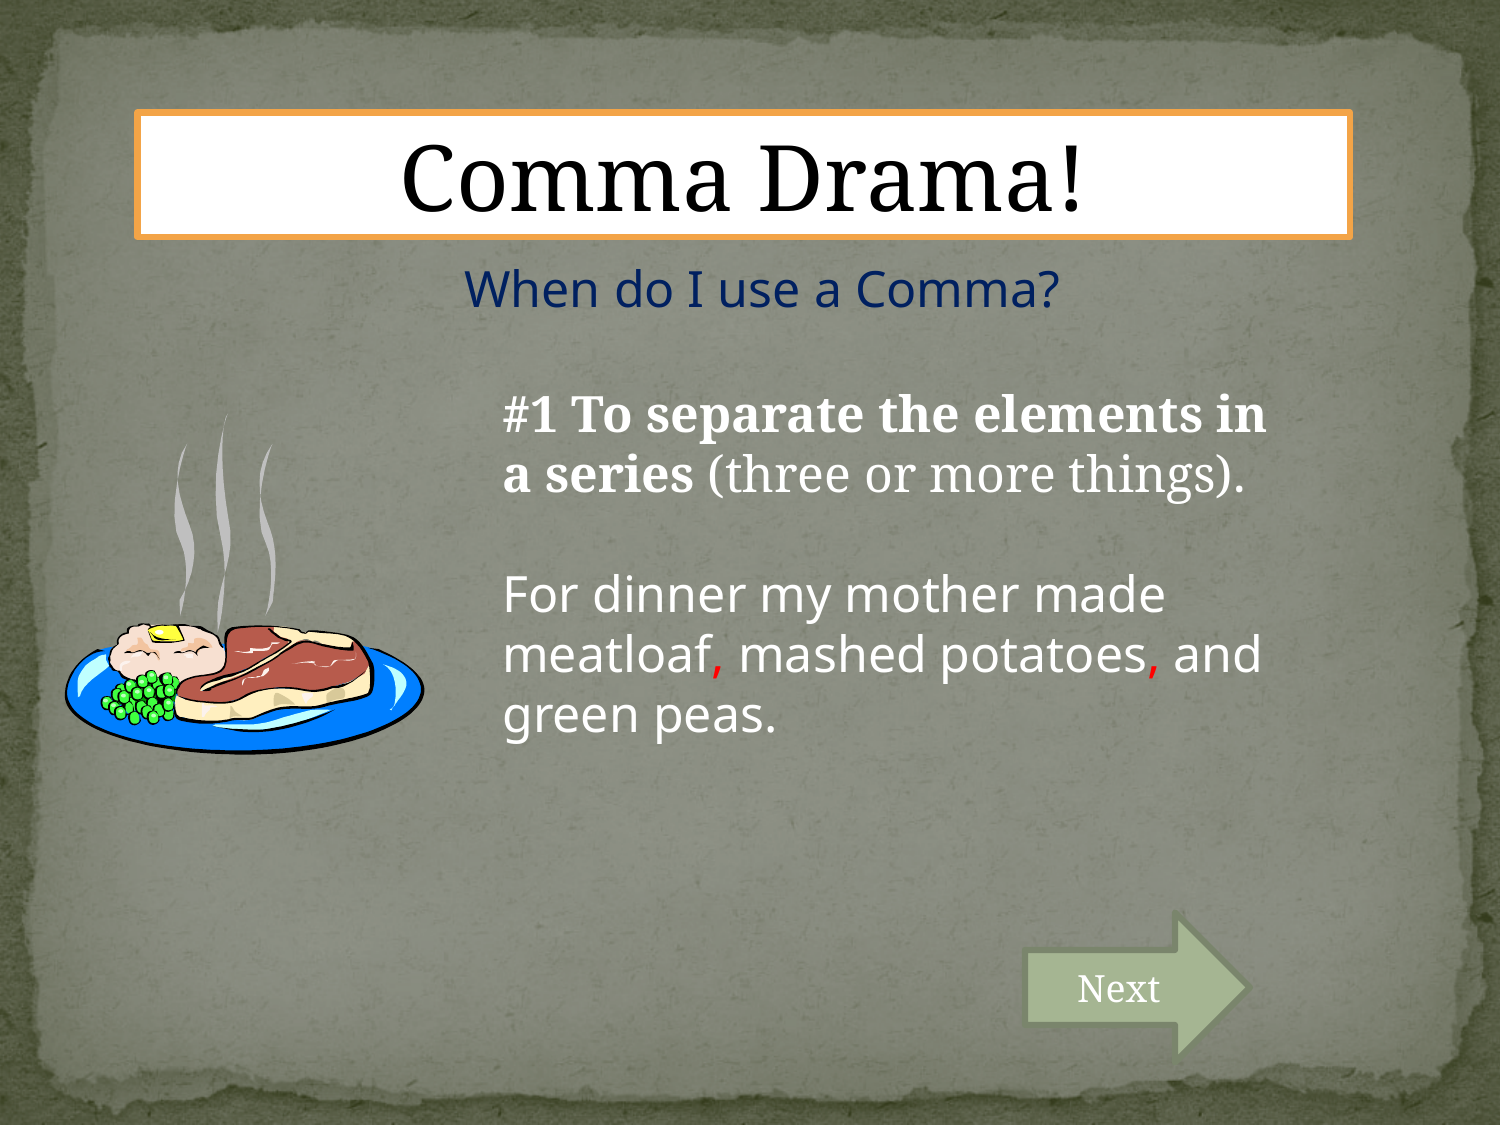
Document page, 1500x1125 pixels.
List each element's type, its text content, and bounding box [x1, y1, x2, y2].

text_box When do I use a Comma? [387, 249, 1138, 325]
text_box Next [1021, 909, 1254, 1066]
text_box Comma Drama! [134, 109, 1353, 240]
picture [51, 414, 427, 762]
text_box #1 To separate the elements in a series (three or more things). For dinner my mother made meatloaf, mashed potatoes, and green peas. [487, 374, 1300, 870]
